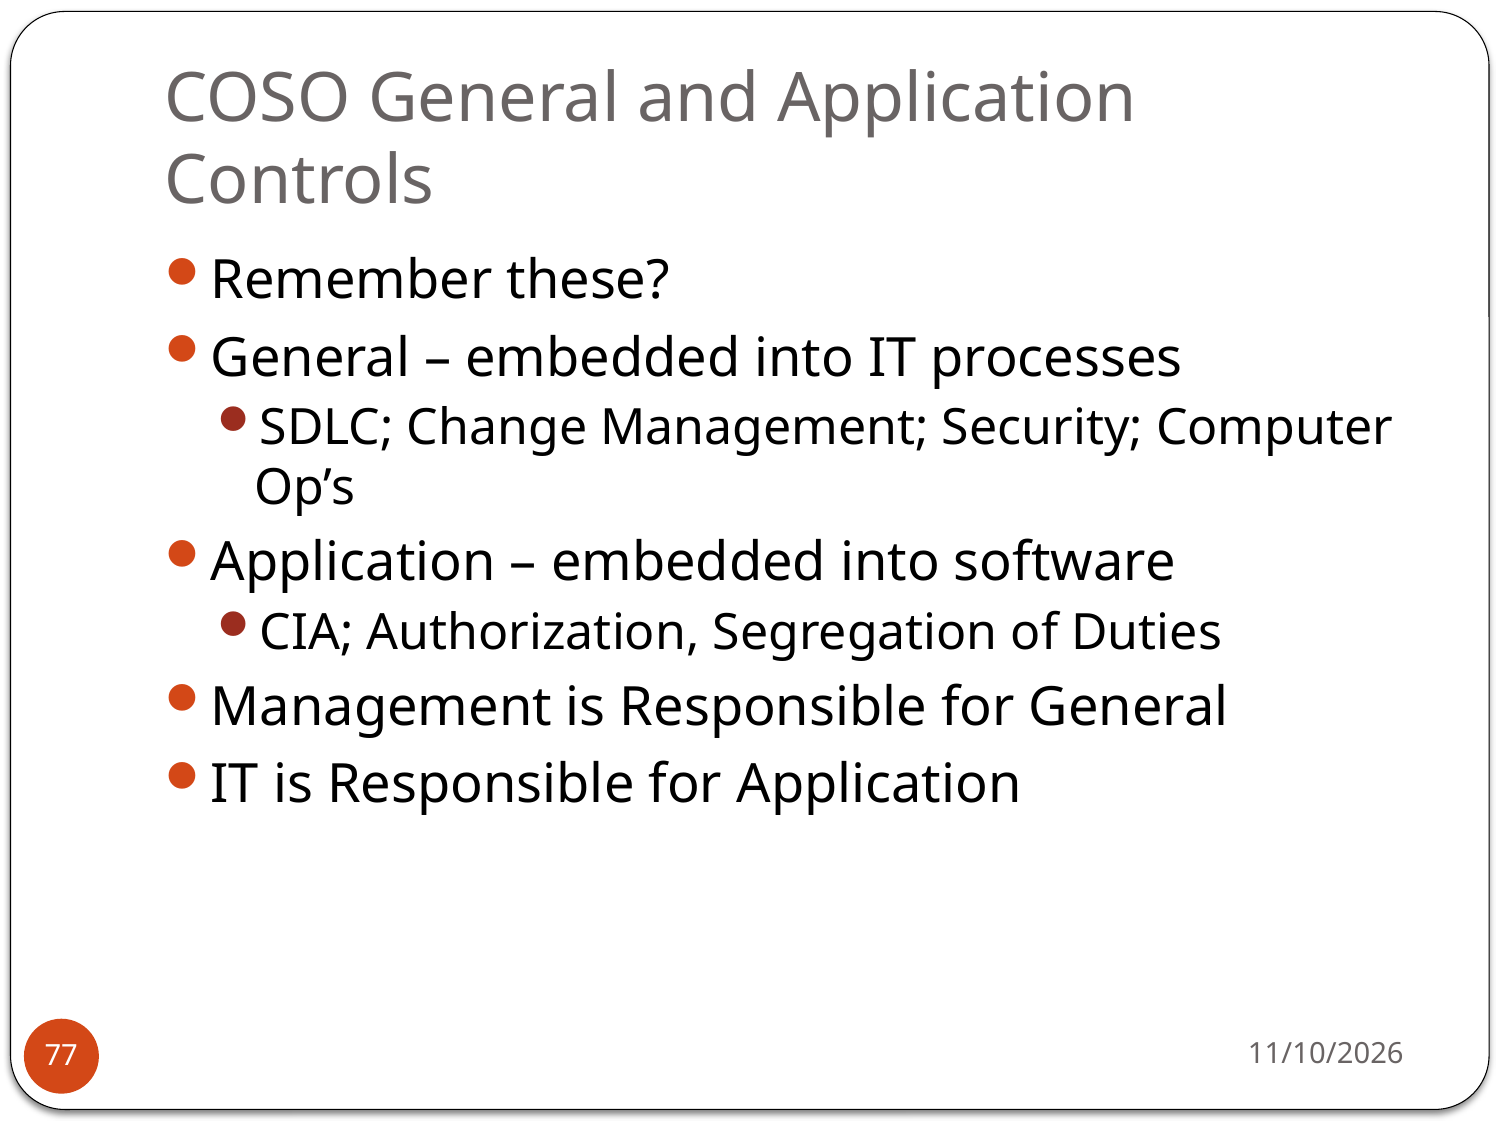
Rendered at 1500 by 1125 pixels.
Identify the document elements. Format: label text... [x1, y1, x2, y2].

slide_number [1012, 1015, 1419, 1094]
slide_number 77 [23, 1018, 99, 1094]
list Remember these? General – embedded into IT processes SDLC; Change Management; Security; Computer Op’s Application – embedded into software CIA; Authorization, Segregation of Duties Management is Responsible for General IT is Responsible for Application [150, 237, 1425, 988]
title COSO General and Application Controls [150, 45, 1425, 233]
